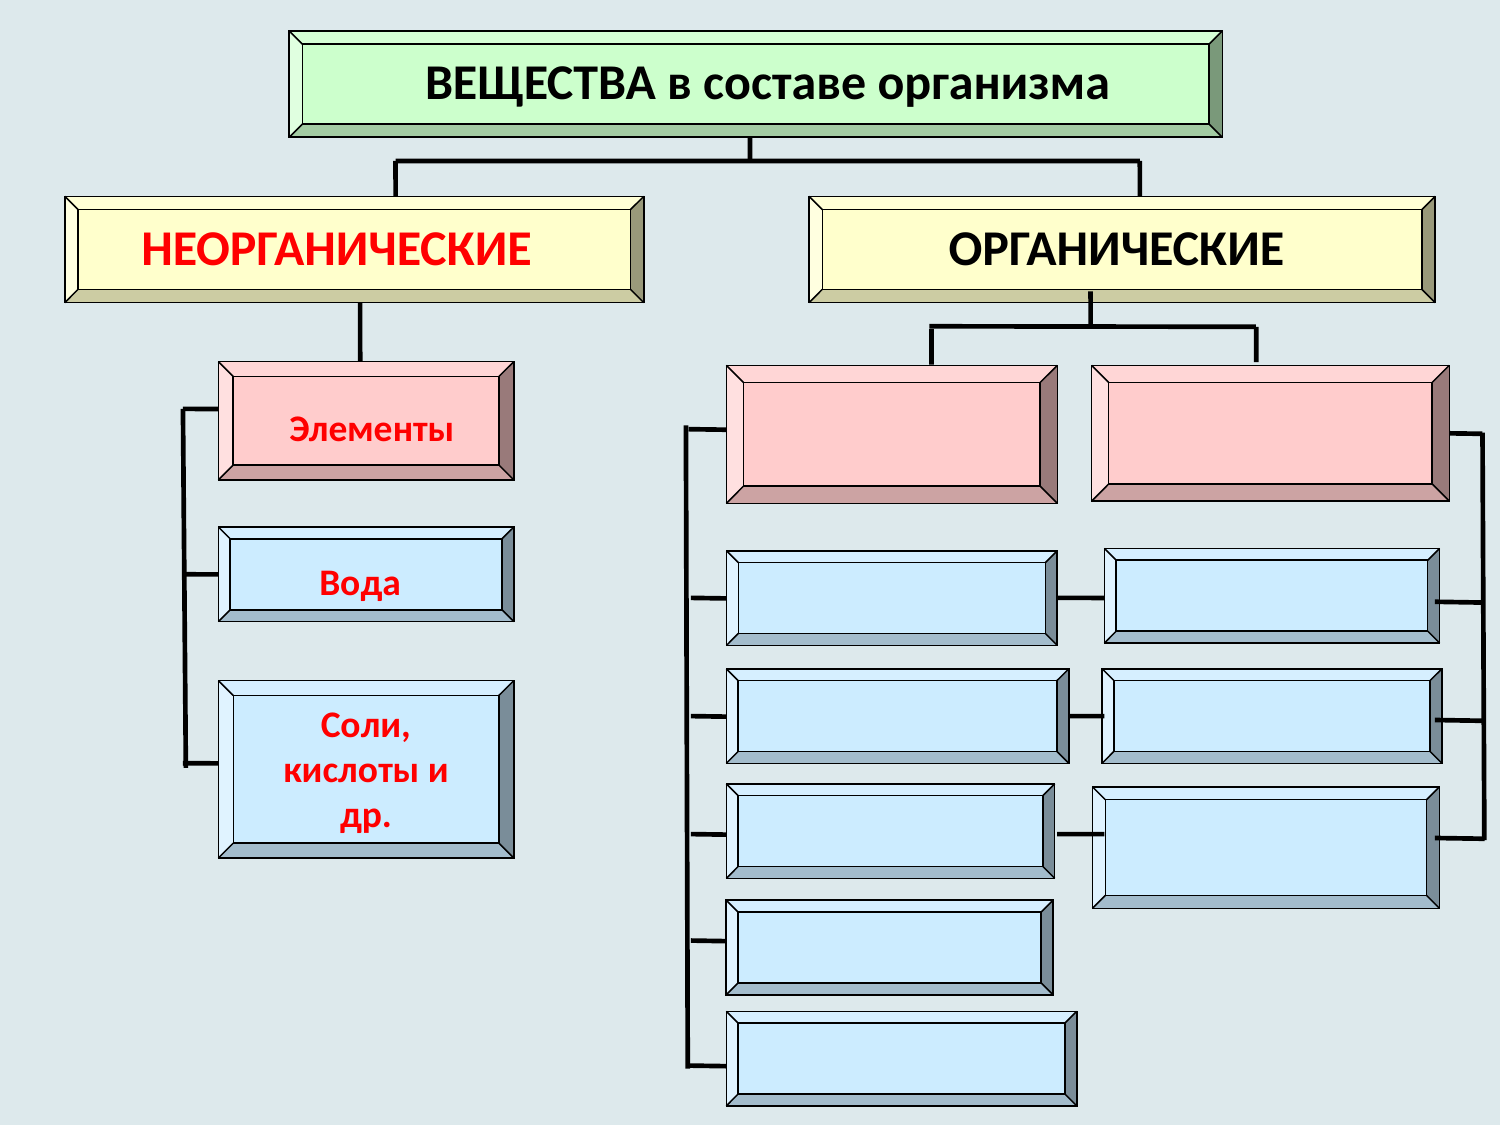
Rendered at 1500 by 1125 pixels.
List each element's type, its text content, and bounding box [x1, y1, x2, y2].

text_box Вода [218, 550, 502, 611]
text_box [726, 1011, 1077, 1106]
text_box [809, 196, 1436, 303]
text_box [64, 196, 644, 303]
text_box [726, 365, 1058, 504]
text_box [726, 783, 1055, 879]
text_box [218, 457, 514, 480]
text_box [726, 550, 1058, 646]
text_box Соли, кислоты и др. [253, 692, 479, 843]
text_box [1091, 365, 1450, 502]
text_box [1104, 548, 1440, 643]
text_box [218, 680, 514, 858]
text_box ОРГАНИЧЕСКИЕ [832, 207, 1412, 283]
text_box НЕОРГАНИЧЕСКИЕ [53, 207, 632, 283]
text_box Элементы [206, 397, 538, 457]
text_box ВЕЩЕСТВА в составе организма [312, 42, 1223, 118]
text_box [1102, 668, 1442, 764]
text_box [1092, 786, 1440, 909]
text_box [726, 668, 1069, 764]
text_box [289, 31, 1223, 138]
text_box [218, 361, 514, 397]
text_box [218, 527, 514, 622]
text_box [726, 900, 1054, 995]
